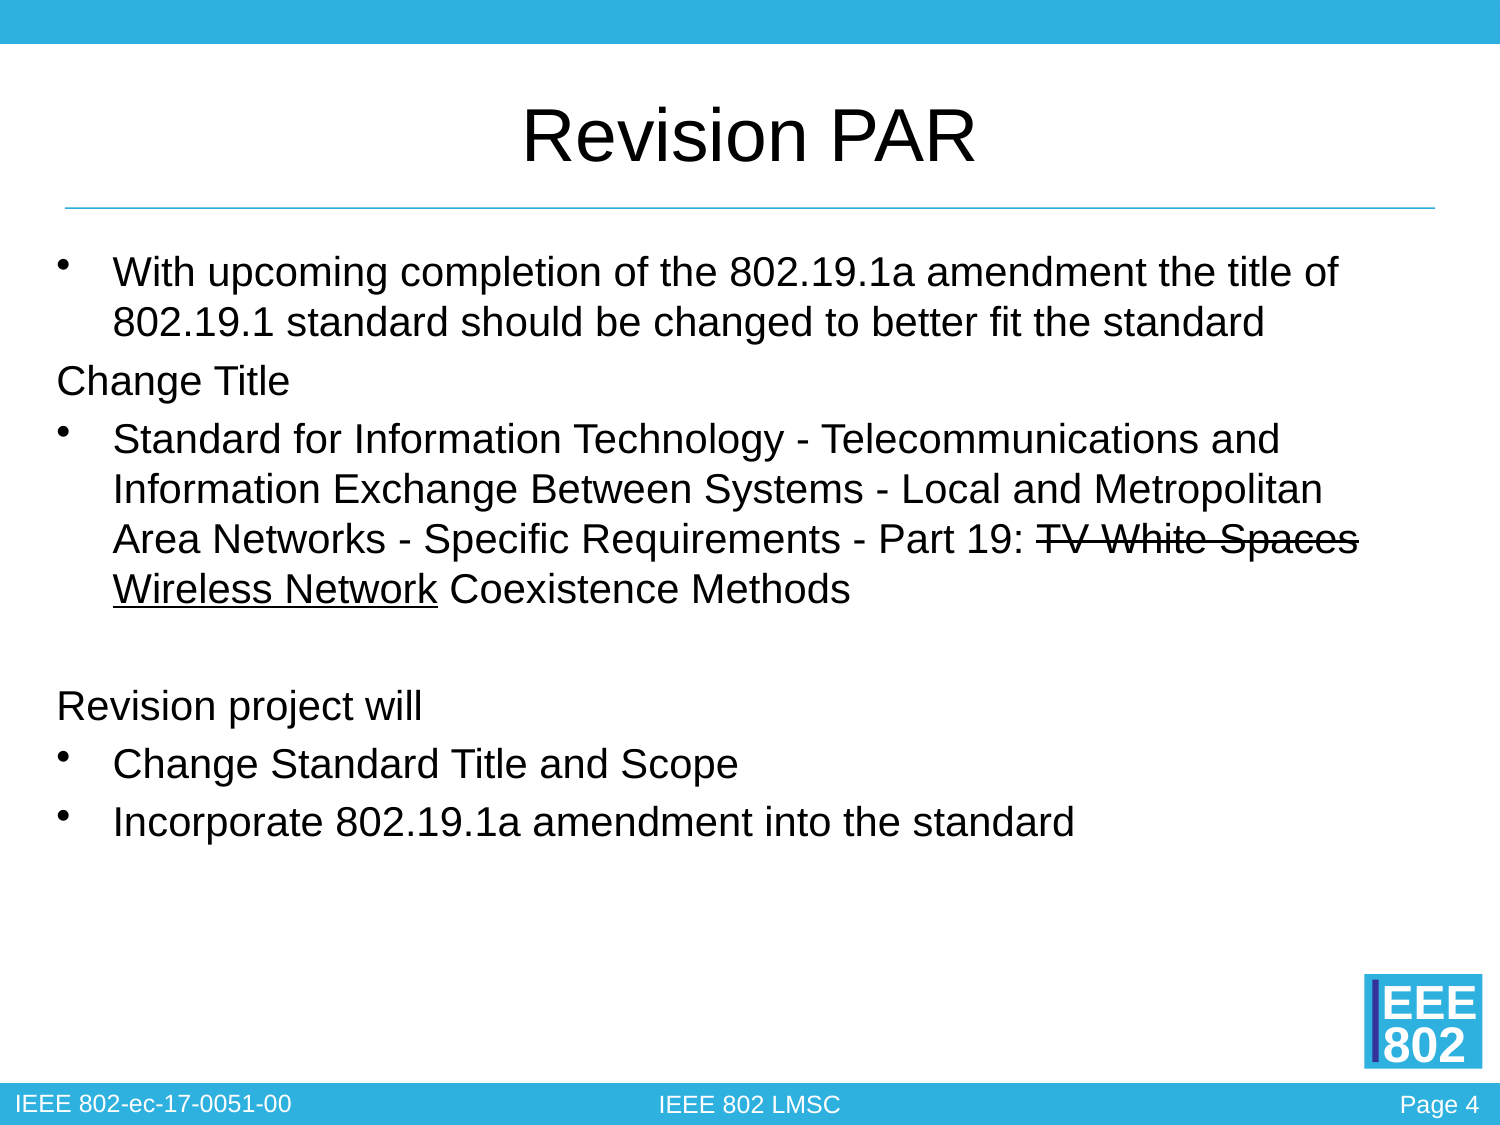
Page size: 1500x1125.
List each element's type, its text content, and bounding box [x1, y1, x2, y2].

title Revision PAR [75, 66, 1425, 197]
list With upcoming completion of the 802.19.1a amendment the title of 802.19.1 standard should be changed to better fit the standard Change Title Standard for Information Technology - Telecommunications and Information Exchange Between Systems - Local and Metropolitan Area Networks - Specific Requirements - Part 19: TV White Spaces Wireless Network Coexistence Methods Revision project will Change Standard Title and Scope Incorporate 802.19.1a amendment into the standard [41, 237, 1392, 980]
